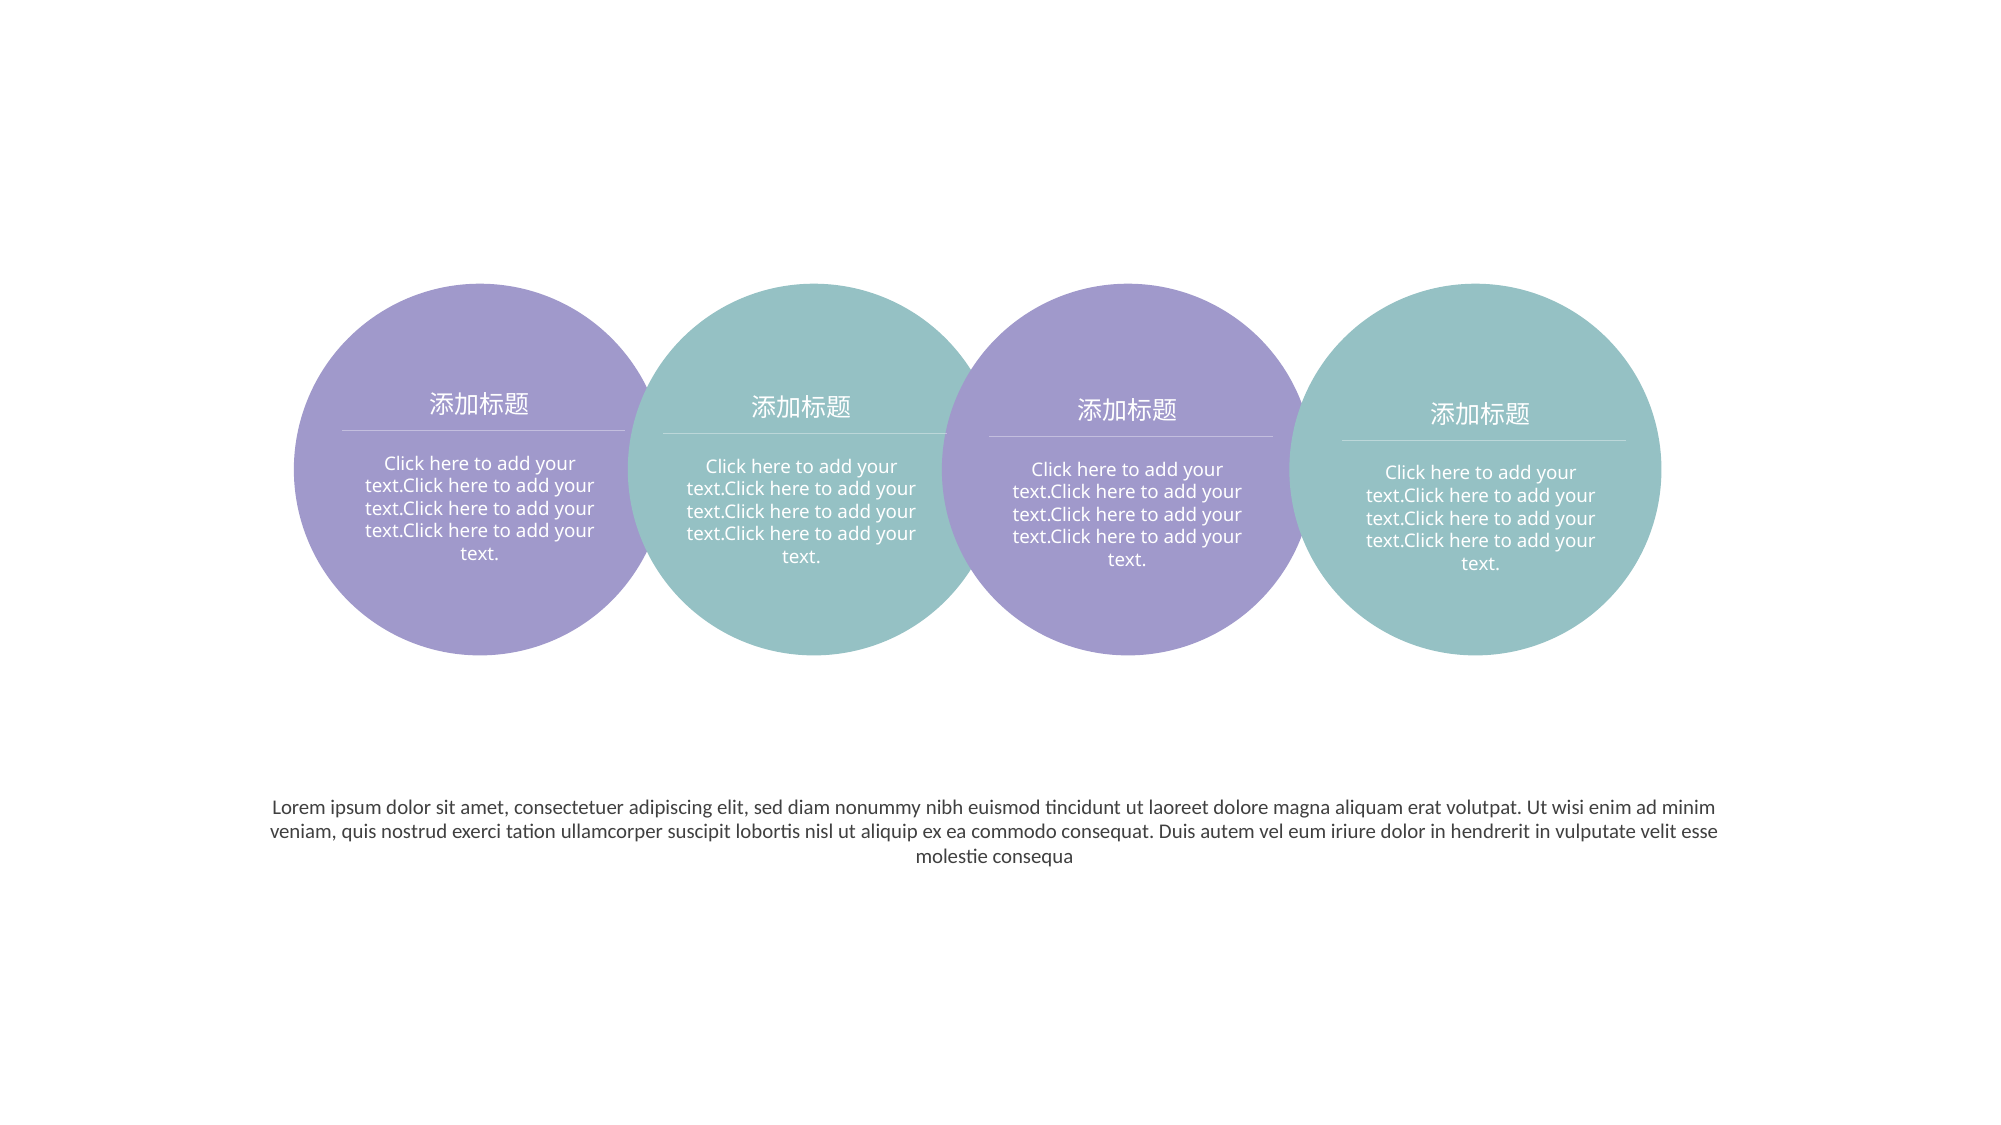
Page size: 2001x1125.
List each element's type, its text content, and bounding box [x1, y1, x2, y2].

text_box [292, 426, 647, 657]
text_box Click here to add your text.Click here to add your text.Click here to add your text.Click here to add your text. [1337, 453, 1624, 581]
text_box [961, 282, 1296, 387]
text_box Click here to add your text.Click here to add your text.Click here to add your text.Click here to add your text. [984, 449, 1271, 578]
text_box [659, 514, 971, 657]
text_box 添加标题 [593, 384, 1010, 429]
text_box Click here to add your text.Click here to add your text.Click here to add your text.Click here to add your text. [658, 446, 945, 575]
text_box 添加标题 [1272, 391, 1690, 436]
text_box 添加标题 [271, 381, 689, 426]
text_box [626, 429, 944, 573]
text_box 添加标题 [918, 387, 1336, 432]
text_box Click here to add your text.Click here to add your text.Click here to add your text.Click here to add your text. [336, 443, 623, 571]
text_box [649, 282, 971, 384]
text_box [315, 282, 645, 381]
text_box [942, 432, 1302, 657]
text_box [1288, 436, 1663, 657]
text_box Lorem ipsum dolor sit amet, consectetuer adipiscing elit, sed diam nonummy nibh euismod tincidunt ut laoreet dolore magna aliquam erat volutpat. Ut wisi enim ad minim veniam, quis nostrud exerci tation ullamcorper suscipit lobortis nisl ut aliquip ex ea commodo consequat. Duis autem vel eum iriure dolor in hendrerit in vulputate velit esse molestie consequa [251, 785, 1738, 876]
text_box [1307, 282, 1646, 391]
